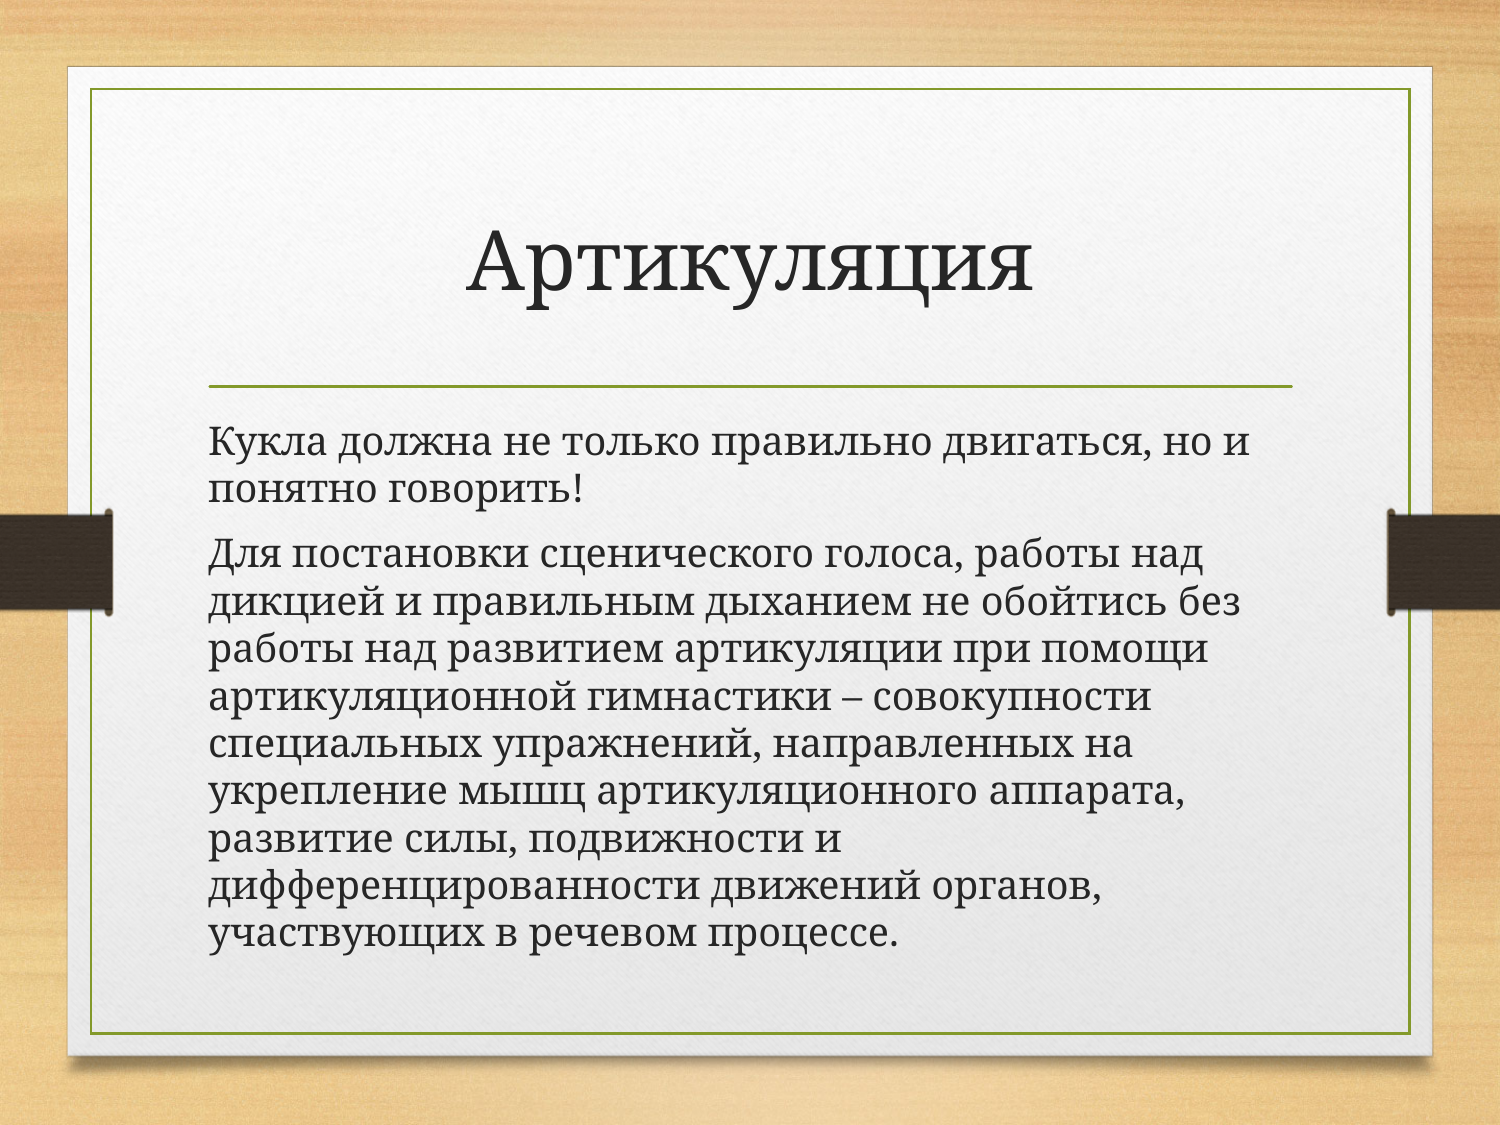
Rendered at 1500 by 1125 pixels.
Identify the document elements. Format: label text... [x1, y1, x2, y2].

title Артикуляция [193, 150, 1309, 365]
list Кукла должна не только правильно двигаться, но и понятно говорить! Для постановки сценического голоса, работы над дикцией и правильным дыханием не обойтись без работы над развитием артикуляции при помощи артикуляционной гимнастики – совокупности специальных упражнений, направленных на укрепление мышц артикуляционного аппарата, развитие силы, подвижности и дифференцированности движений органов, участвующих в речевом процессе. [193, 408, 1309, 974]
picture [0, 0, 1500, 1125]
